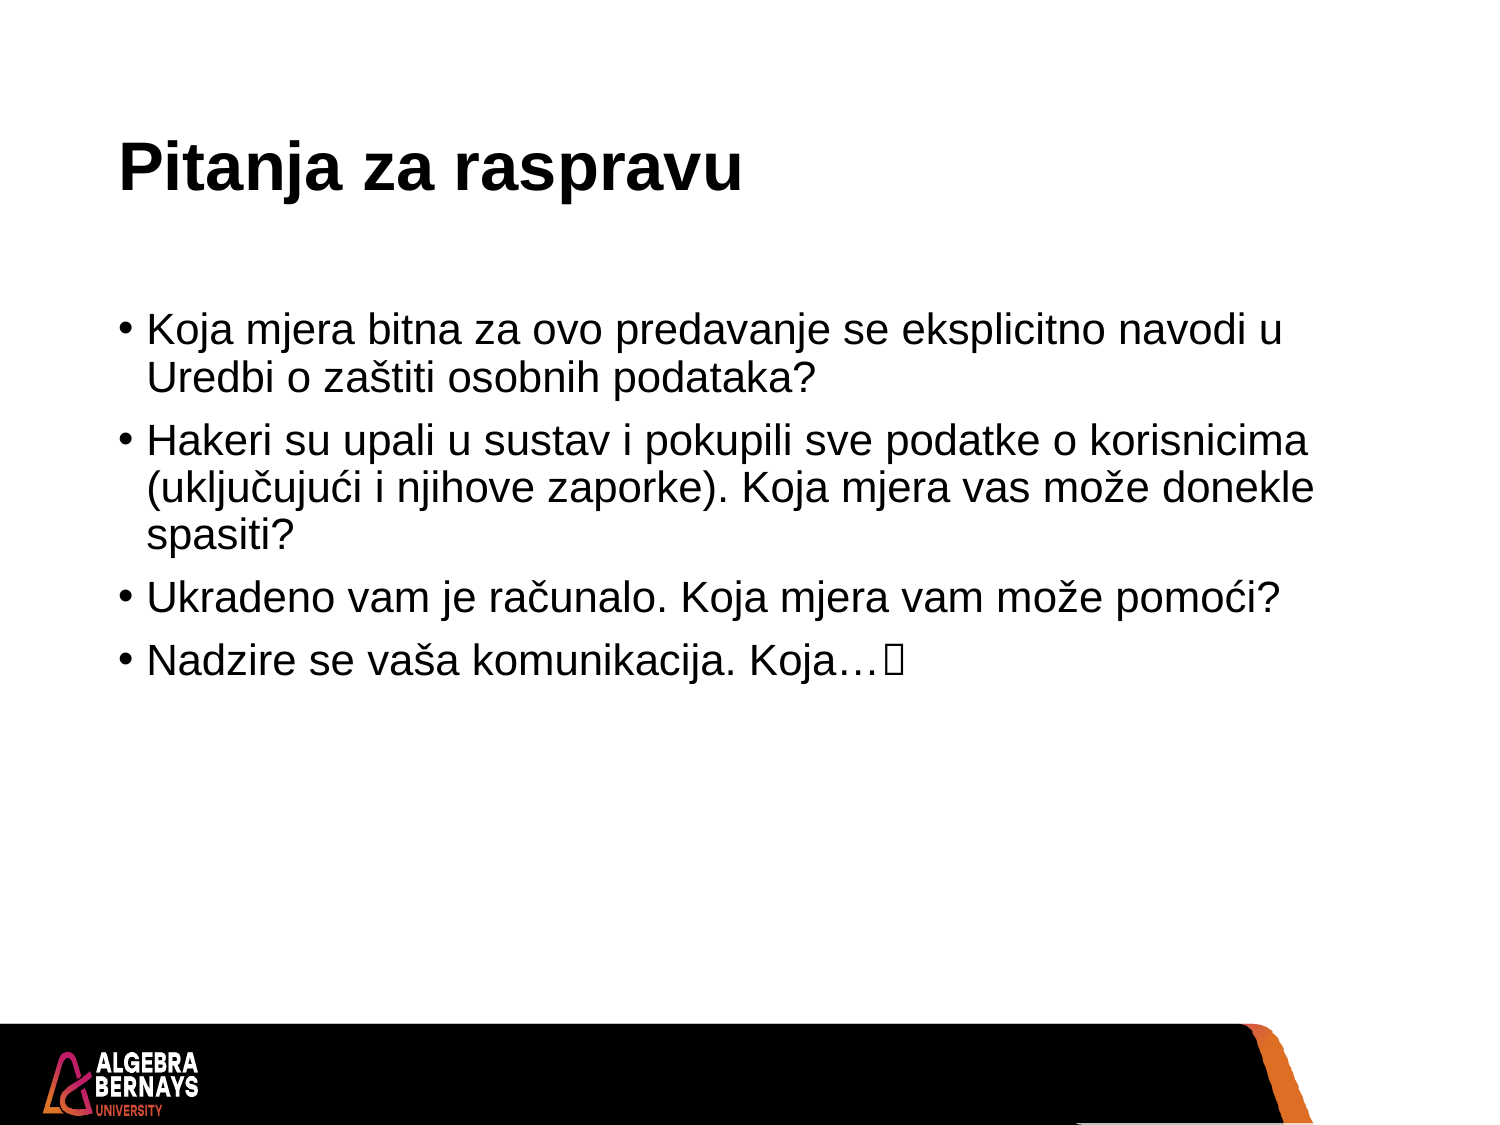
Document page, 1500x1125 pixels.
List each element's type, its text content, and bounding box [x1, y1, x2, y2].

title Pitanja za raspravu [103, 59, 1397, 278]
list Koja mjera bitna za ovo predavanje se eksplicitno navodi u Uredbi o zaštiti osobnih podataka? Hakeri su upali u sustav i pokupili sve podatke o korisnicima (uključujući i njihove zaporke). Koja mjera vas može donekle spasiti? Ukradeno vam je računalo. Koja mjera vam može pomoći? Nadzire se vaša komunikacija. Koja… [103, 299, 1397, 1014]
picture [0, 1023, 1468, 1125]
